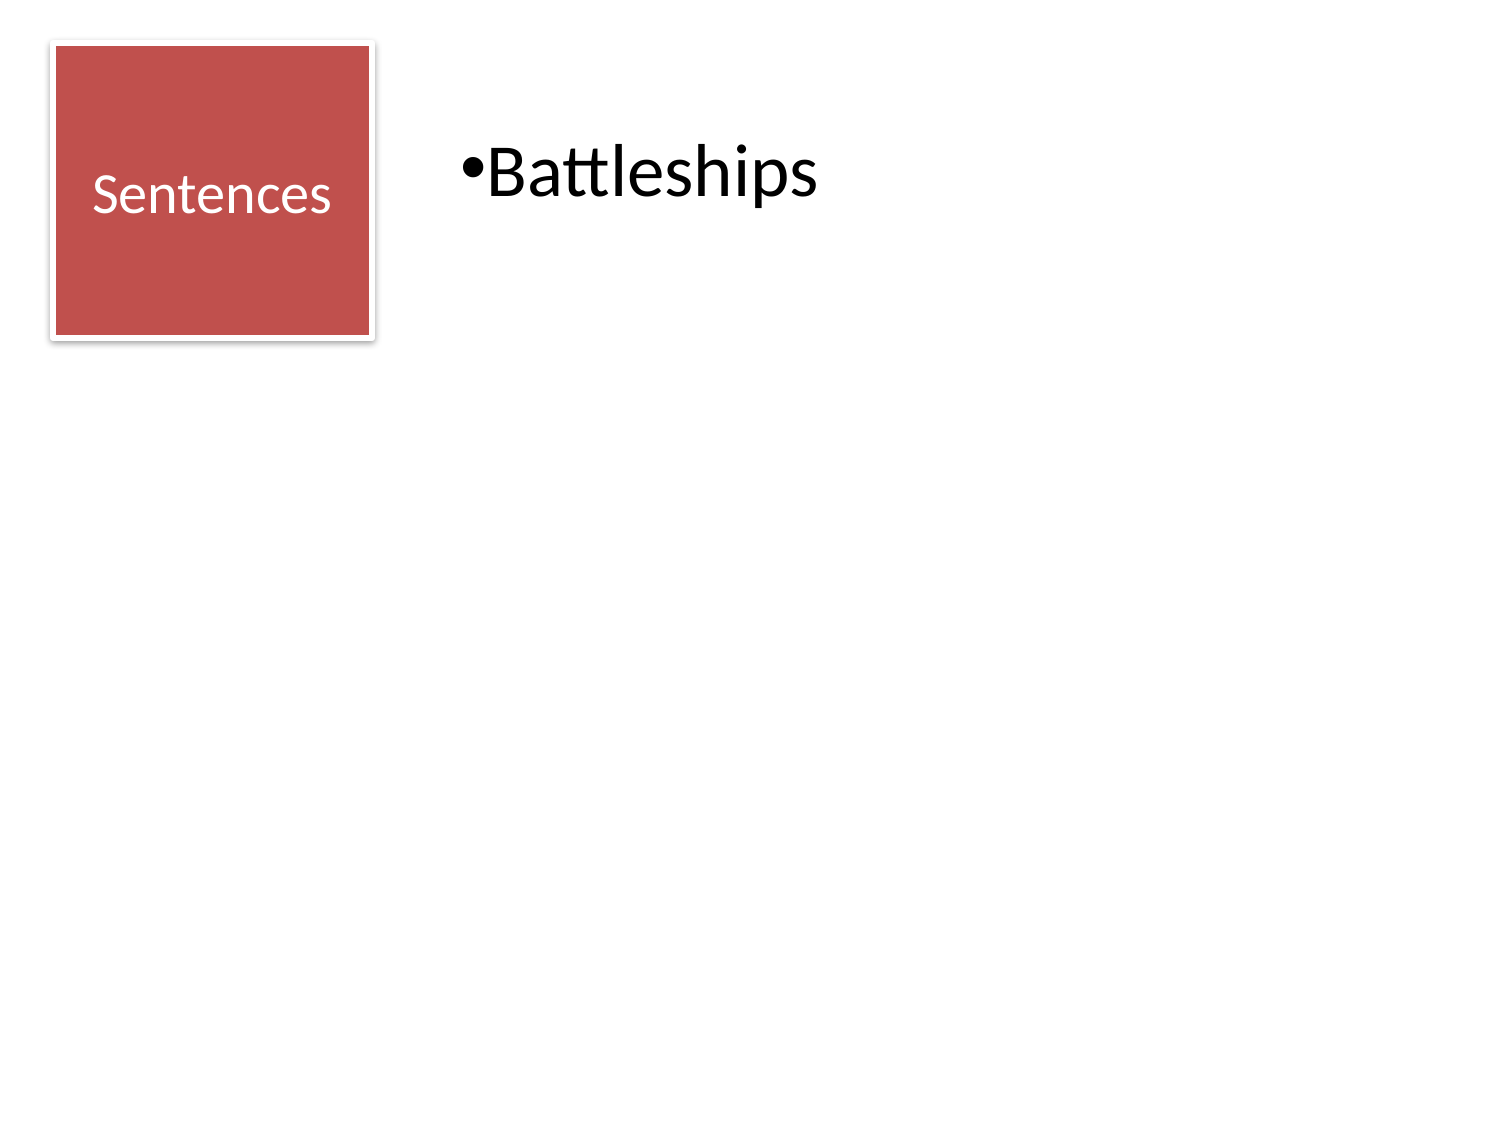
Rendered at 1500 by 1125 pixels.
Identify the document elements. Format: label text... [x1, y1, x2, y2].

text_box Battleships [445, 113, 834, 489]
text_box Sentences [50, 40, 375, 341]
